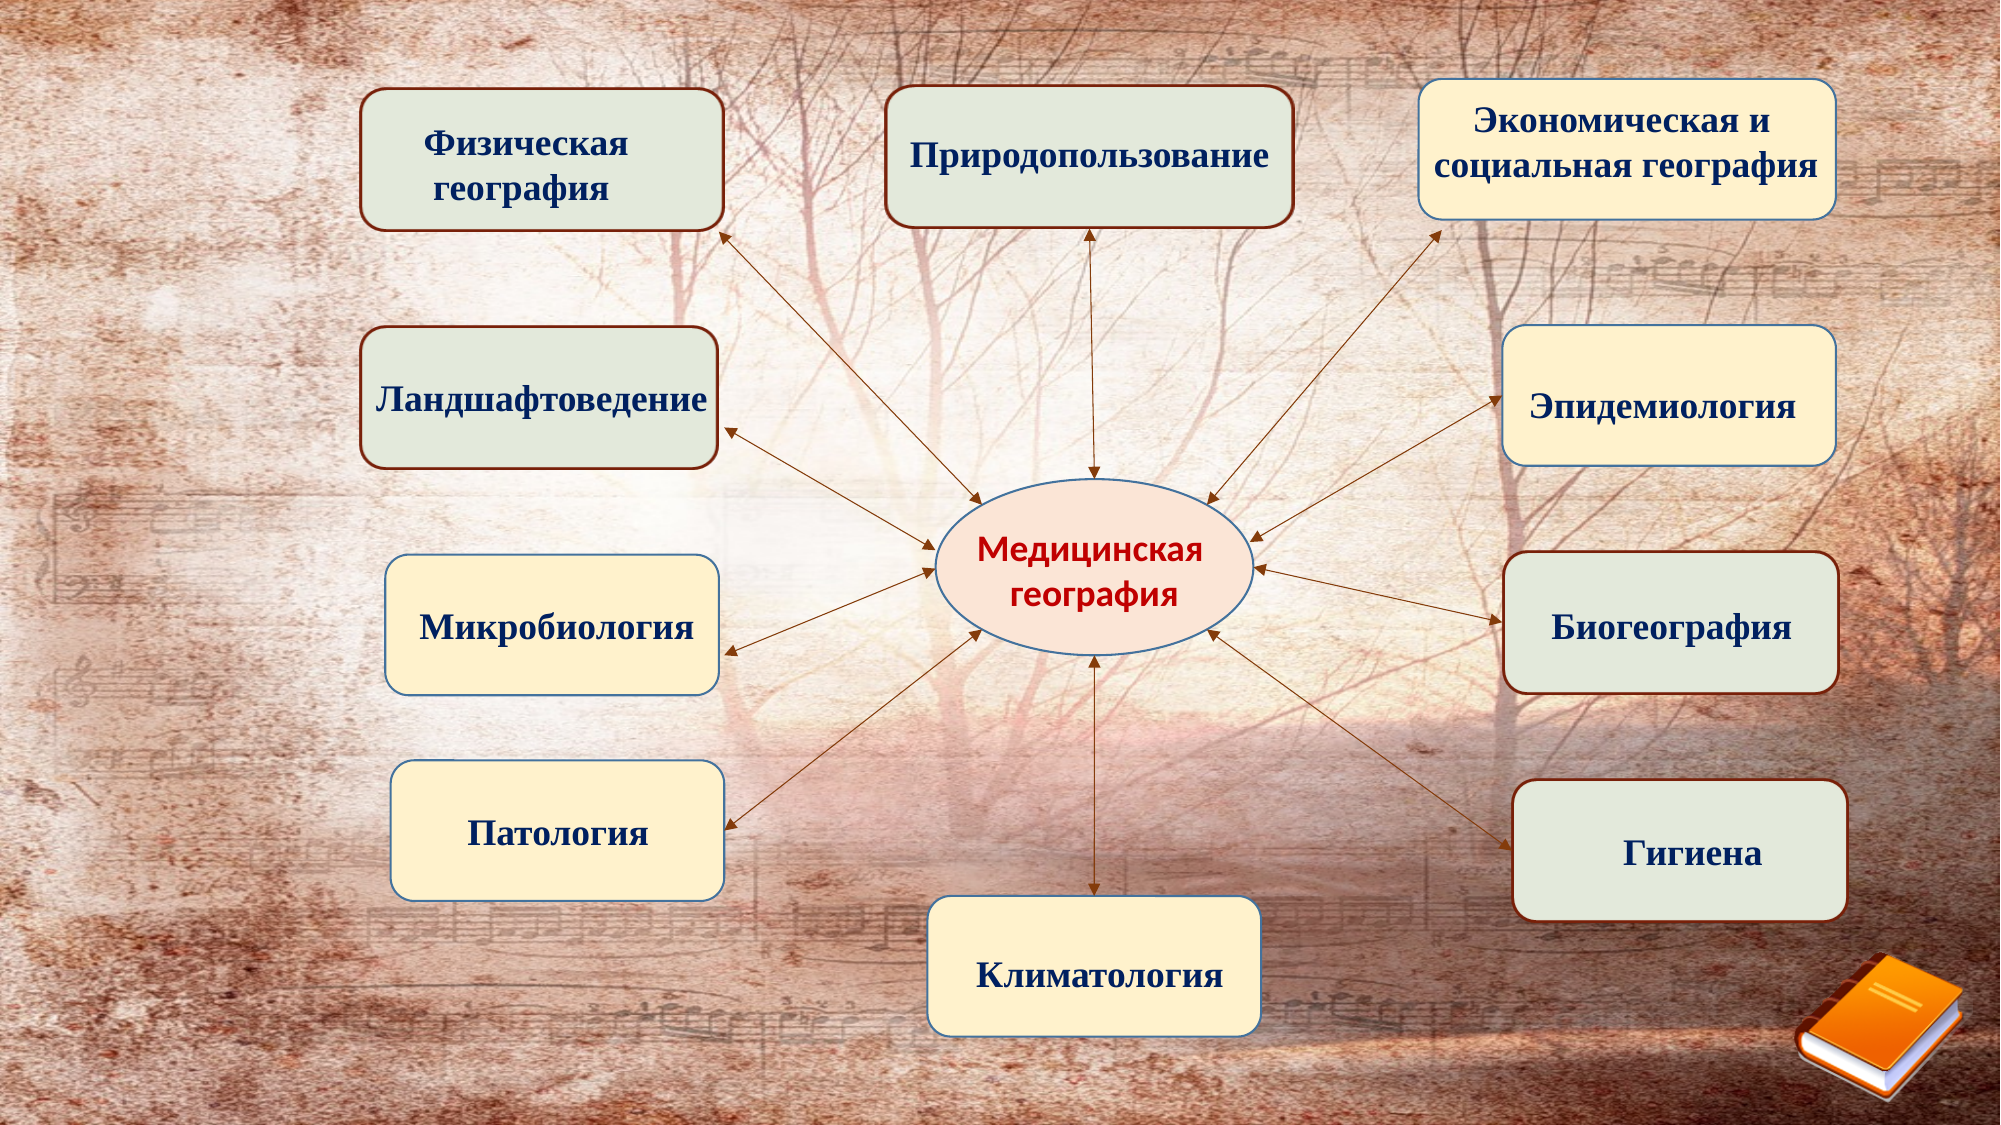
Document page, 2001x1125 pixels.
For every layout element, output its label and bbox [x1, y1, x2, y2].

text_box [724, 629, 983, 831]
text_box [1089, 228, 1095, 480]
text_box [1206, 229, 1442, 505]
picture [0, 0, 2000, 1125]
text_box [724, 427, 936, 551]
text_box [1253, 567, 1503, 623]
text_box [718, 231, 983, 505]
text_box [1249, 395, 1503, 542]
text_box [1206, 629, 1512, 851]
text_box [724, 569, 936, 629]
